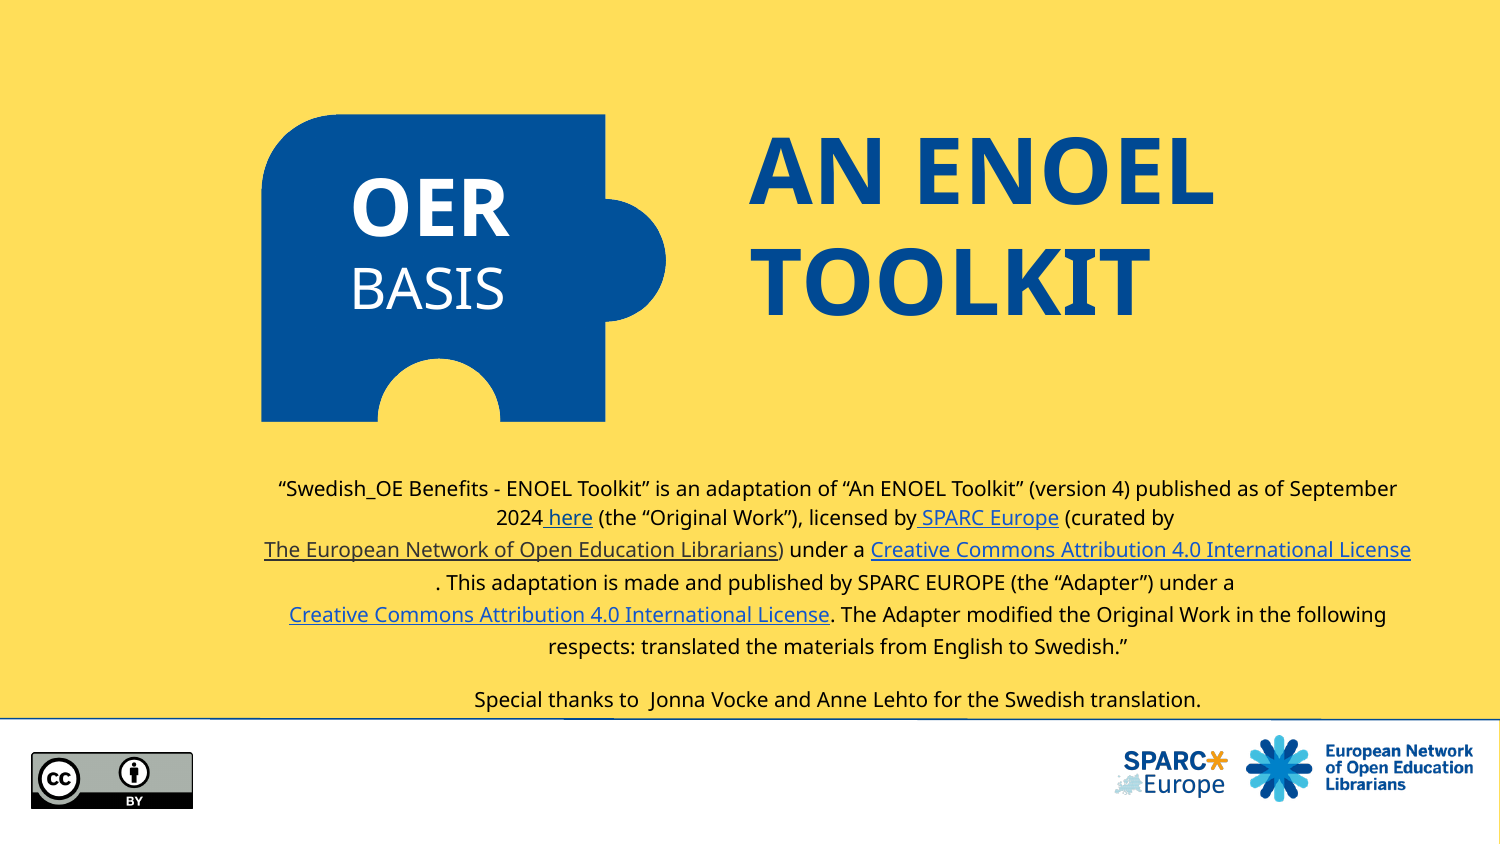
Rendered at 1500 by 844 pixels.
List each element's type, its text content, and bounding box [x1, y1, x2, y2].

picture [261, 114, 666, 423]
picture [1246, 735, 1473, 802]
picture [1114, 733, 1232, 800]
picture [31, 752, 193, 809]
text_box “Swedish_OE Benefits - ENOEL Toolkit” is an adaptation of “An ENOEL Toolkit” (version 4) published as of September 2024 here (the “Original Work”), licensed by SPARC Europe (curated by The European Network of Open Education Librarians) under a Creative Commons Attribution 4.0 International License. This adaptation is made and published by SPARC EUROPE (the “Adapter”) under a Creative Commons Attribution 4.0 International License. The Adapter modified the Original Work in the following respects: translated the materials from English to Swedish.” Special thanks to Jonna Vocke and Anne Lehto for the Swedish translation. [246, 456, 1429, 716]
text_box OER BASIS [671, 138, 951, 339]
text_box [0, 727, 1499, 844]
text_box AN ENOEL TOOLKIT [734, 96, 1386, 349]
